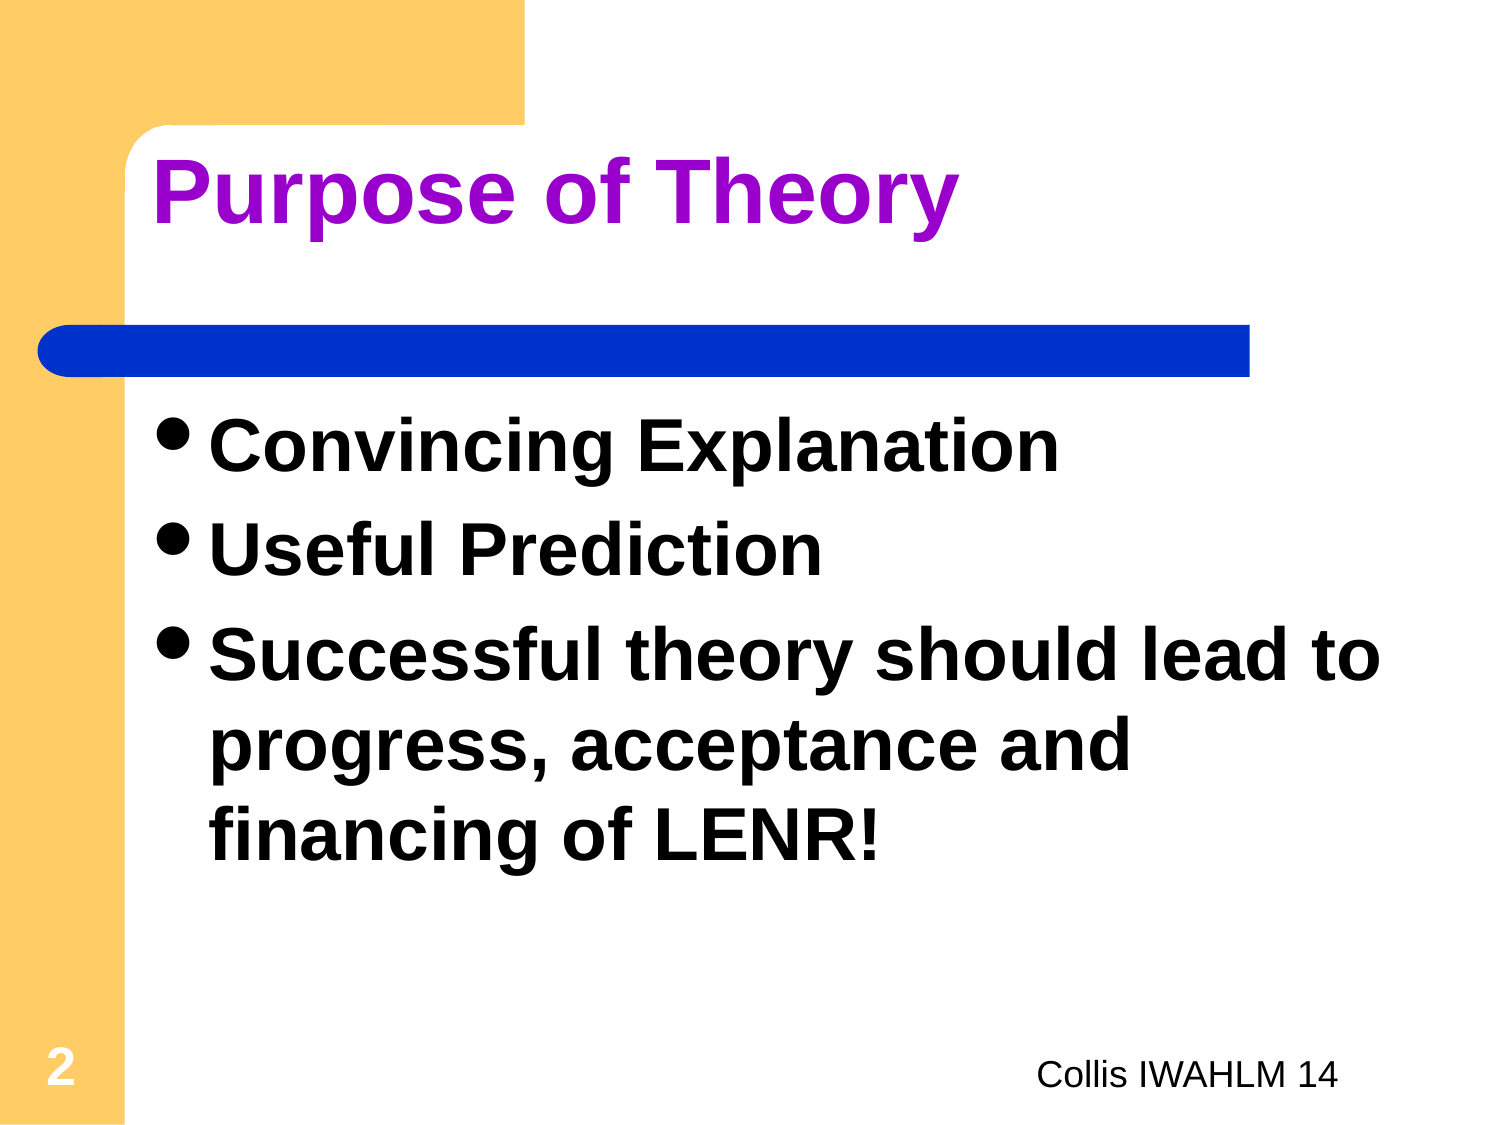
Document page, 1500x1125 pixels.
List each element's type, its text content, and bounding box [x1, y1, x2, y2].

footer Collis IWAHLM 14 [949, 1024, 1426, 1103]
text_box Purpose of Theory [136, 136, 1413, 301]
text_box Convincing Explanation Useful Prediction Successful theory should lead to progress, acceptance and financing of LENR! [137, 388, 1500, 1026]
text_box 2 [13, 1023, 111, 1105]
